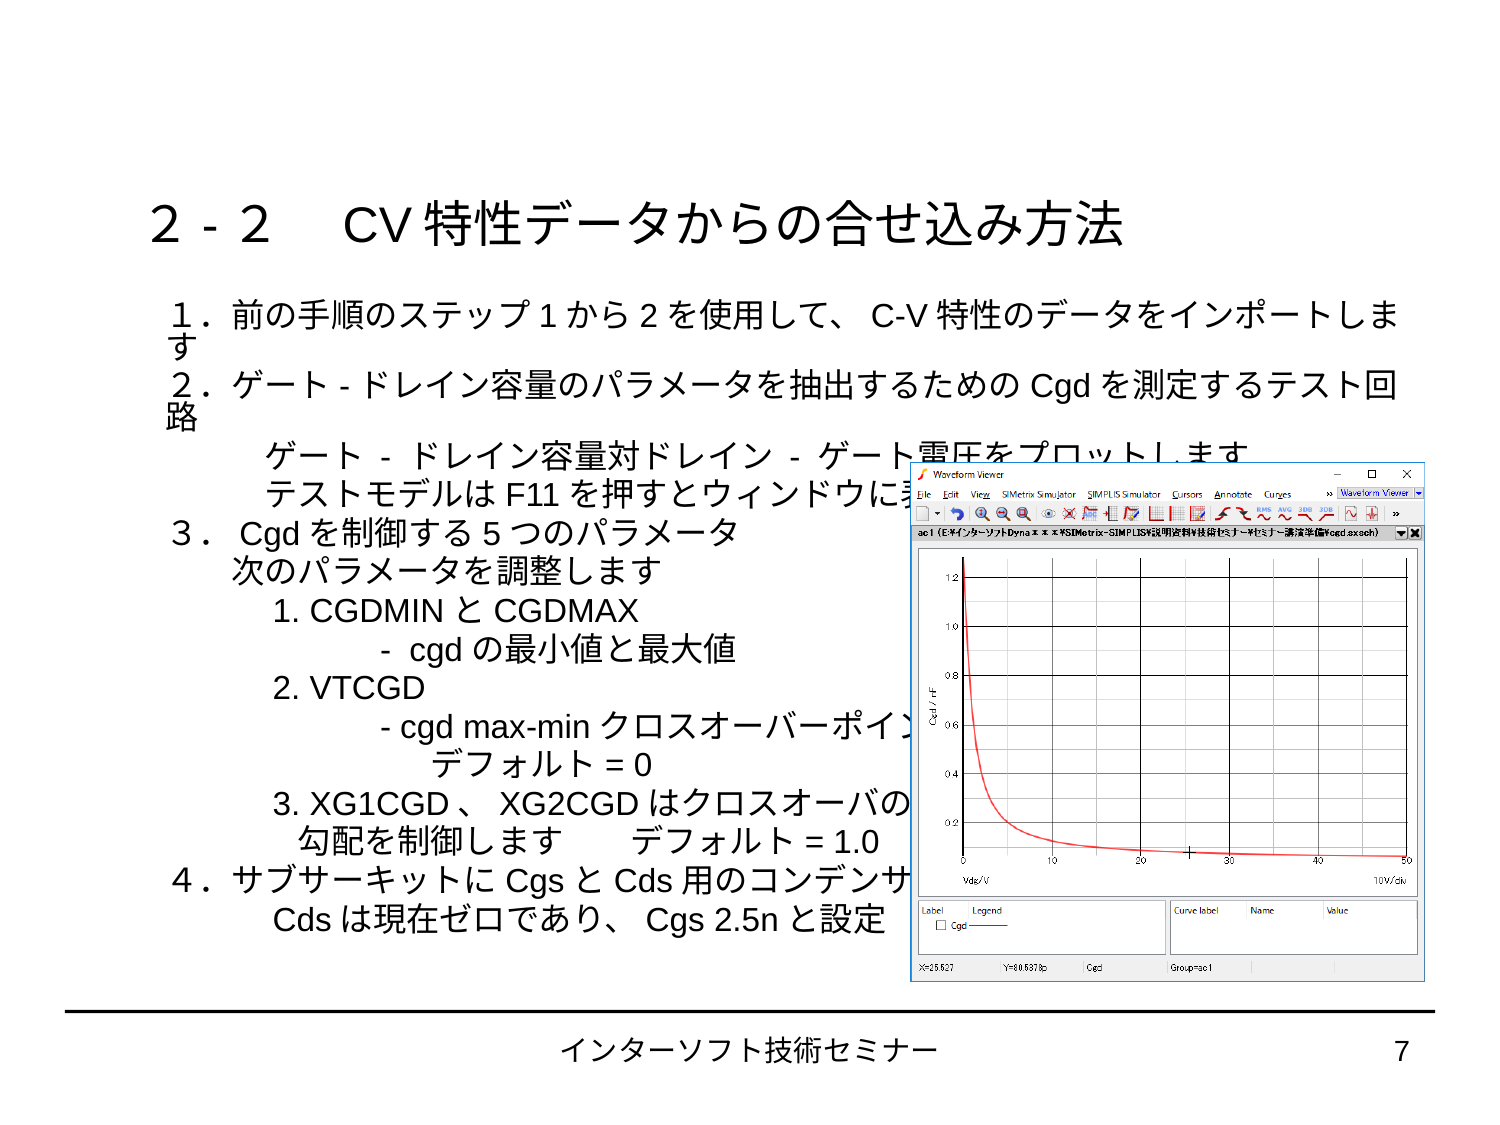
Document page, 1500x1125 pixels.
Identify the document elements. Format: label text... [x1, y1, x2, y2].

slide_number 7 [1074, 1024, 1425, 1103]
picture [910, 462, 1425, 983]
text_box [64, 1009, 1436, 1014]
footer インターソフト技術セミナー [512, 1024, 988, 1103]
list ２-２ CV特性データからの合せ込み方法 １．前の手順のステップ1から2を使用して、C-V特性のデータをインポートします ２．ゲート-ドレイン容量のパラメータを抽出するためのCgdを測定するテスト回路 ゲート - ドレイン容量対ドレイン - ゲート電圧をプロットします テストモデルはF11を押すとウィンドウに表示されます ３．Cgdを制御する5つのパラメータ 次のパラメータを調整します 1. CGDMINとCGDMAX - cgdの最小値と最大値 2. VTCGD - cgd max-minクロスオーバーポイント デフォルト= 0 3. XG1CGD、XG2CGDはクロスオーバの 勾配を制御します デフォルト= 1.0 ４．サブサーキットにCgsとCds用のコンデンサを追加 Cdsは現在ゼロであり、Cgs 2.5nと設定 [75, 196, 1427, 953]
